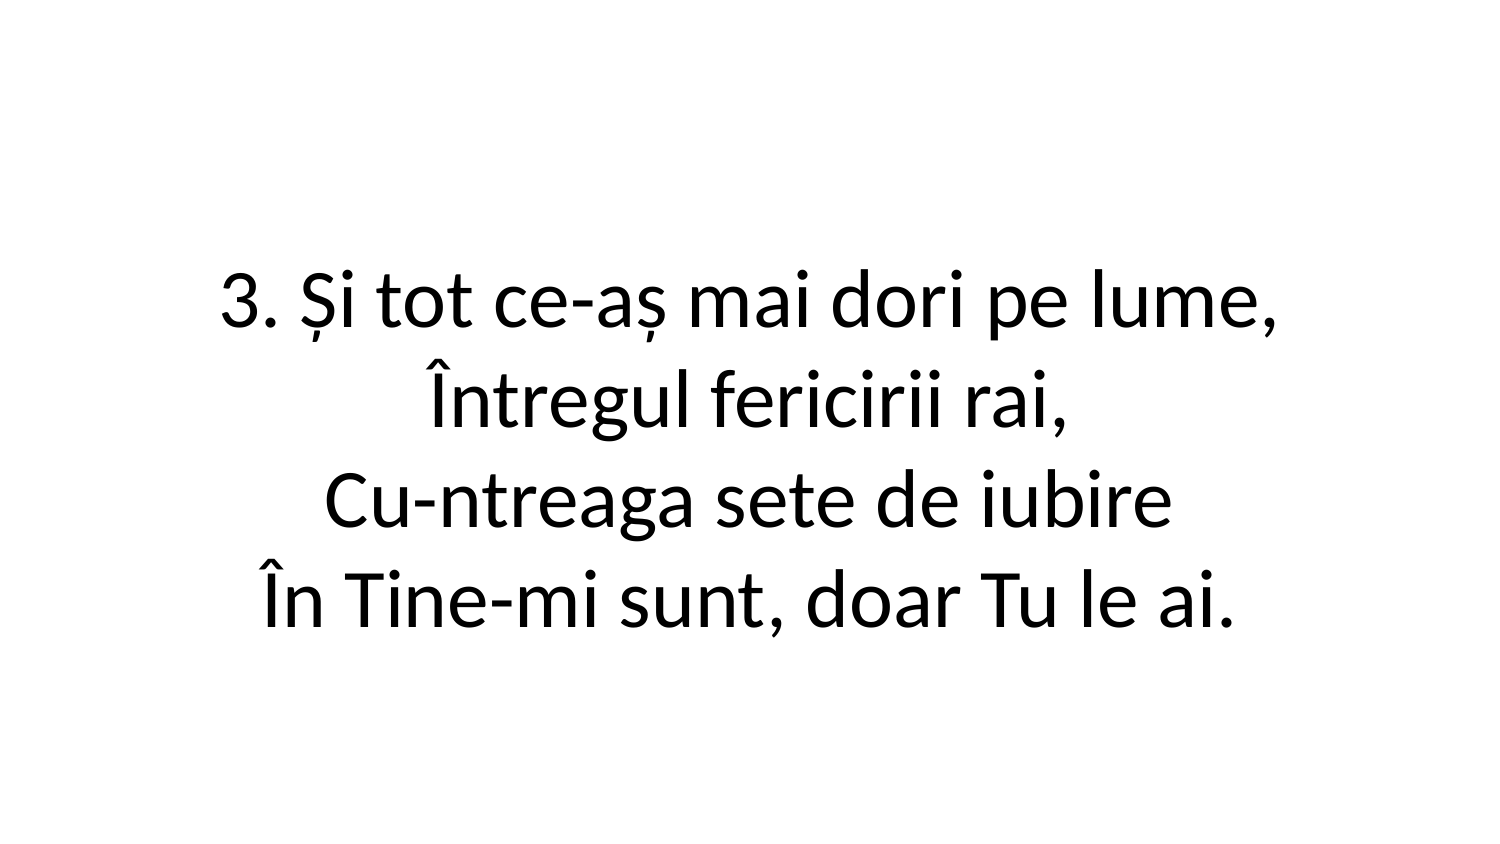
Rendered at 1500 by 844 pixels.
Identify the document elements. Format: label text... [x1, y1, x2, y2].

text_box 3. Și tot ce-aș mai dori pe lume, Întregul fericirii rai, Cu-ntreaga sete de iubire În Tine-mi sunt, doar Tu le ai. [203, 192, 1297, 652]
